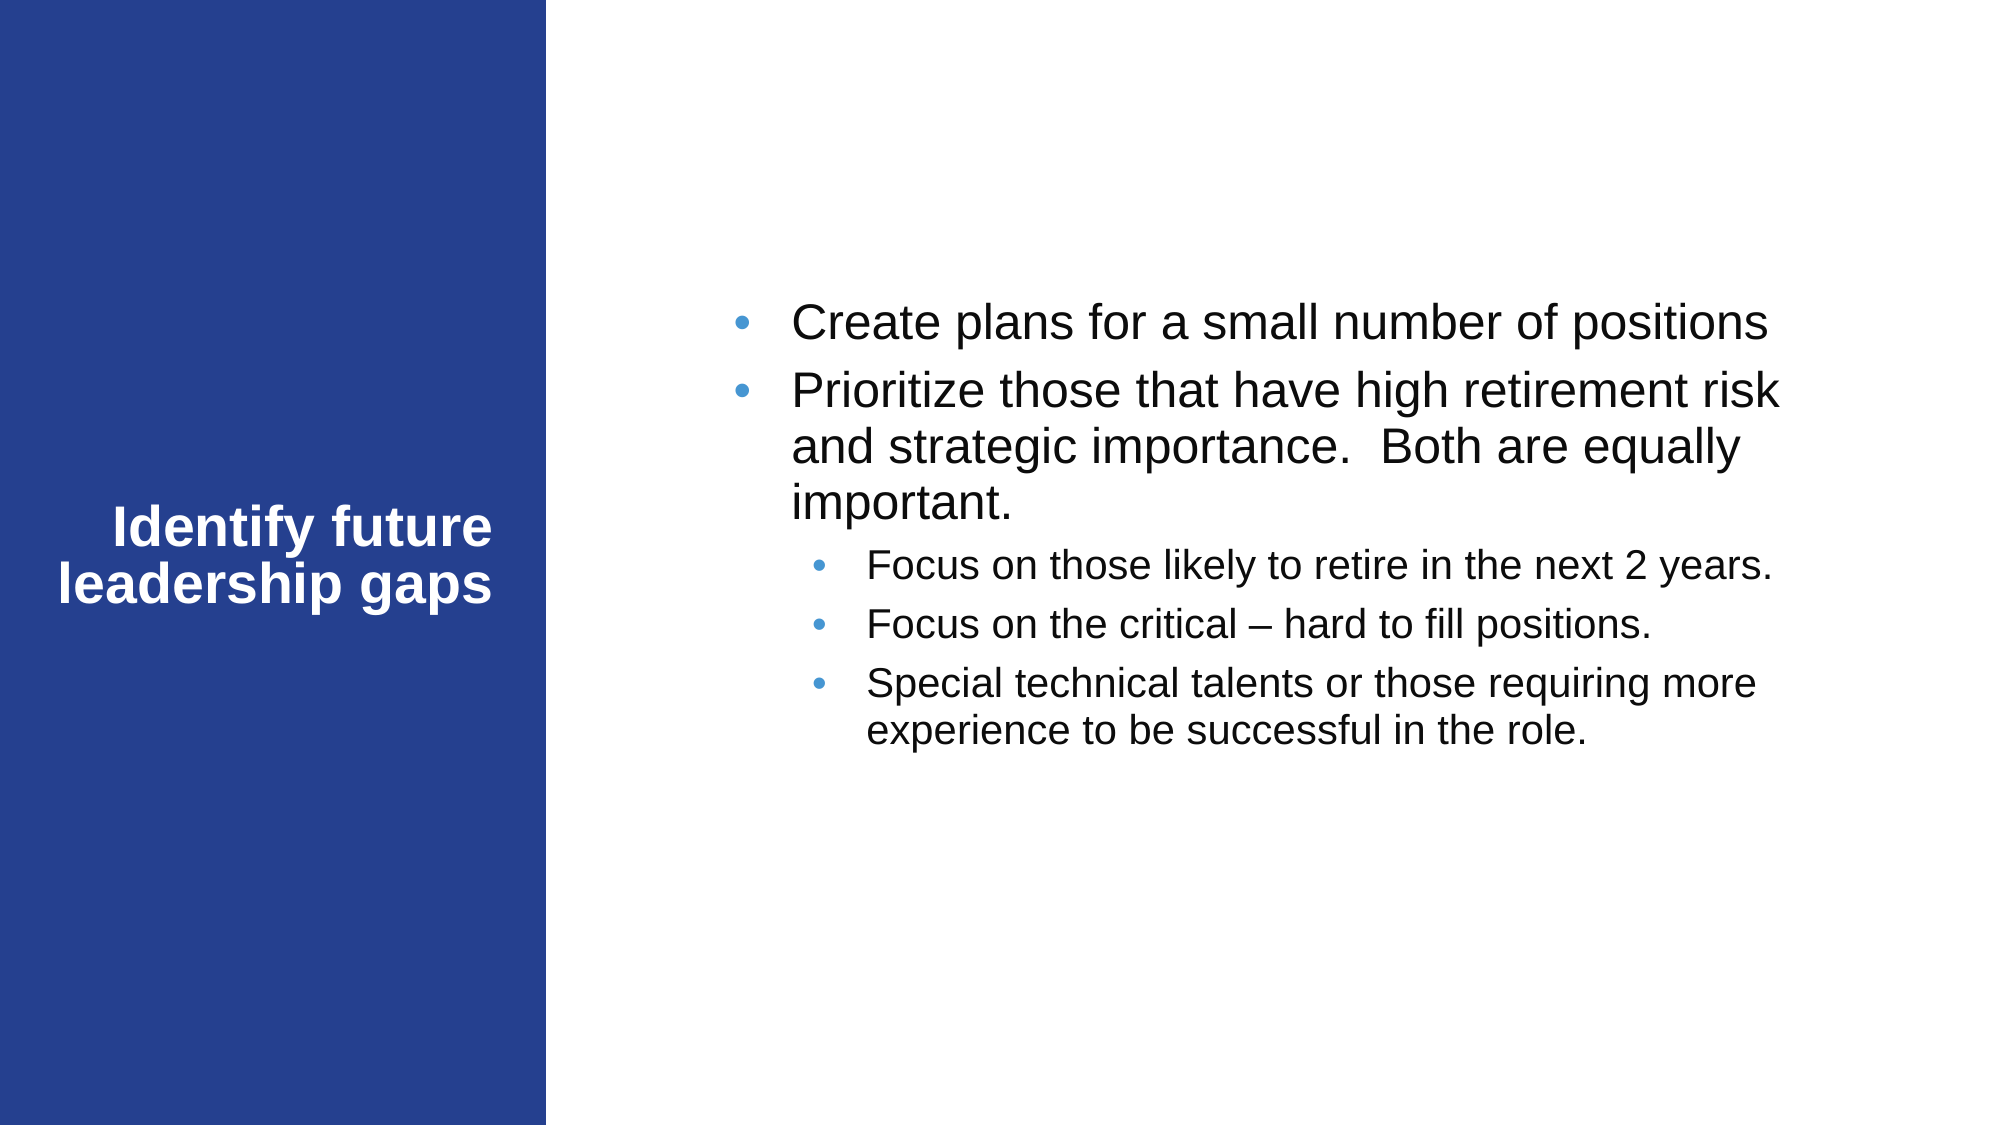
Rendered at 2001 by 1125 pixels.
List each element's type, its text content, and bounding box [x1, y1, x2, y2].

title Identify future leadership gaps [37, 448, 509, 667]
list Create plans for a small number of positions Prioritize those that have high retirement risk and strategic importance. Both are equally important. Focus on those likely to retire in the next 2 years. Focus on the critical – hard to fill positions. Special technical talents or those requiring more experience to be successful in the role. [701, 107, 1866, 1009]
